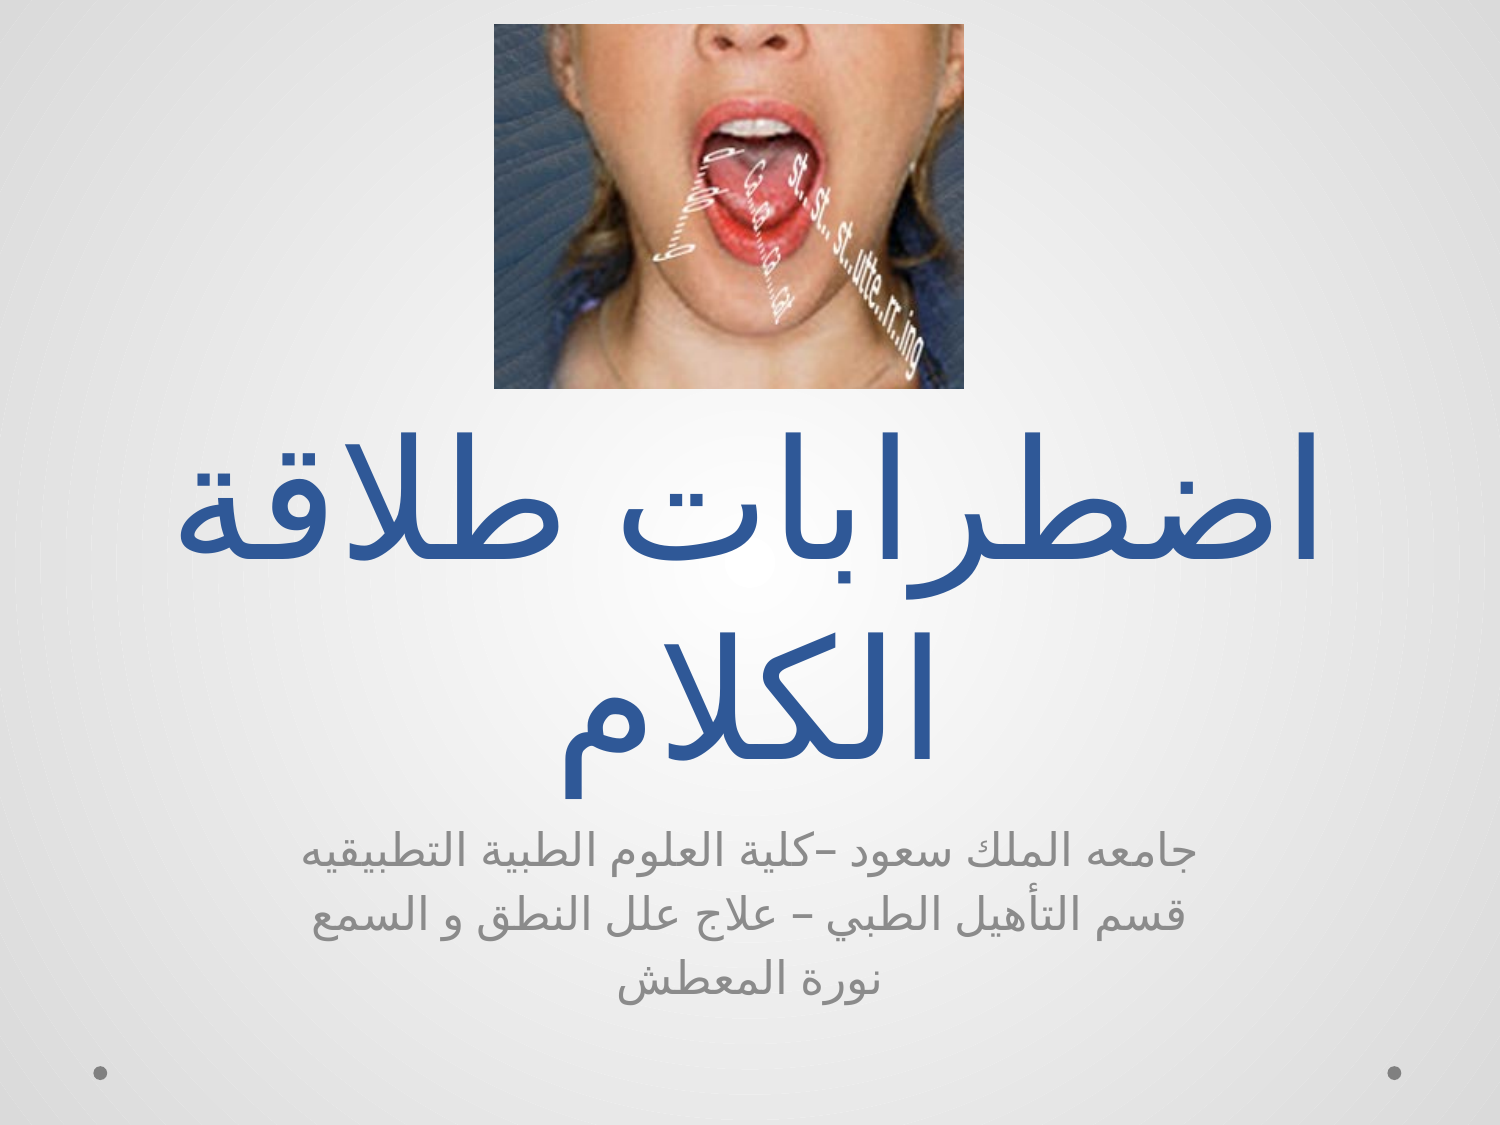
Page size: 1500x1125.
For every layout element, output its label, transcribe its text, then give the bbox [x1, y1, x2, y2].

picture [493, 24, 964, 390]
subtitle جامعه الملك سعود –كلية العلوم الطبية التطبيقيه قسم التأهيل الطبي – علاج علل النطق و السمع نورة المعطش [225, 812, 1275, 1013]
title اضطرابات طلاقة الكلام [112, 99, 1388, 800]
